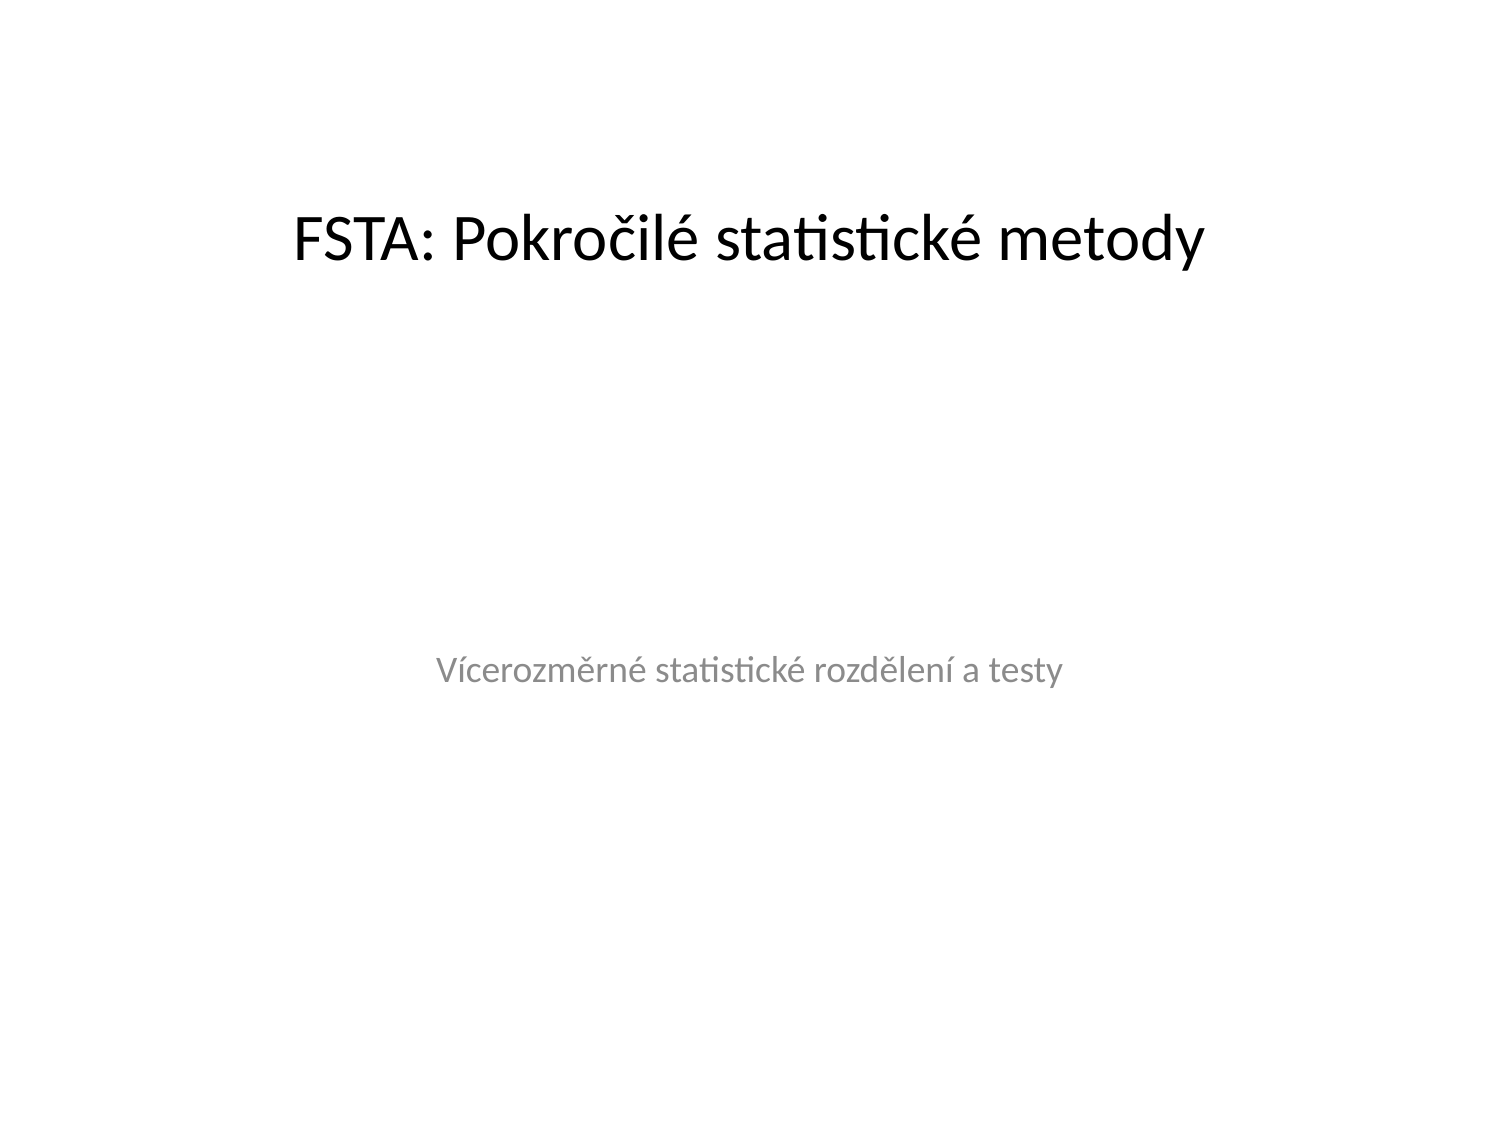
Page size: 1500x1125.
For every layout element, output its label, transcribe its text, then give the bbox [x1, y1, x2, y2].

subtitle Vícerozměrné statistické rozdělení a testy [225, 637, 1275, 925]
title FSTA: Pokročilé statistické metody [112, 113, 1388, 355]
